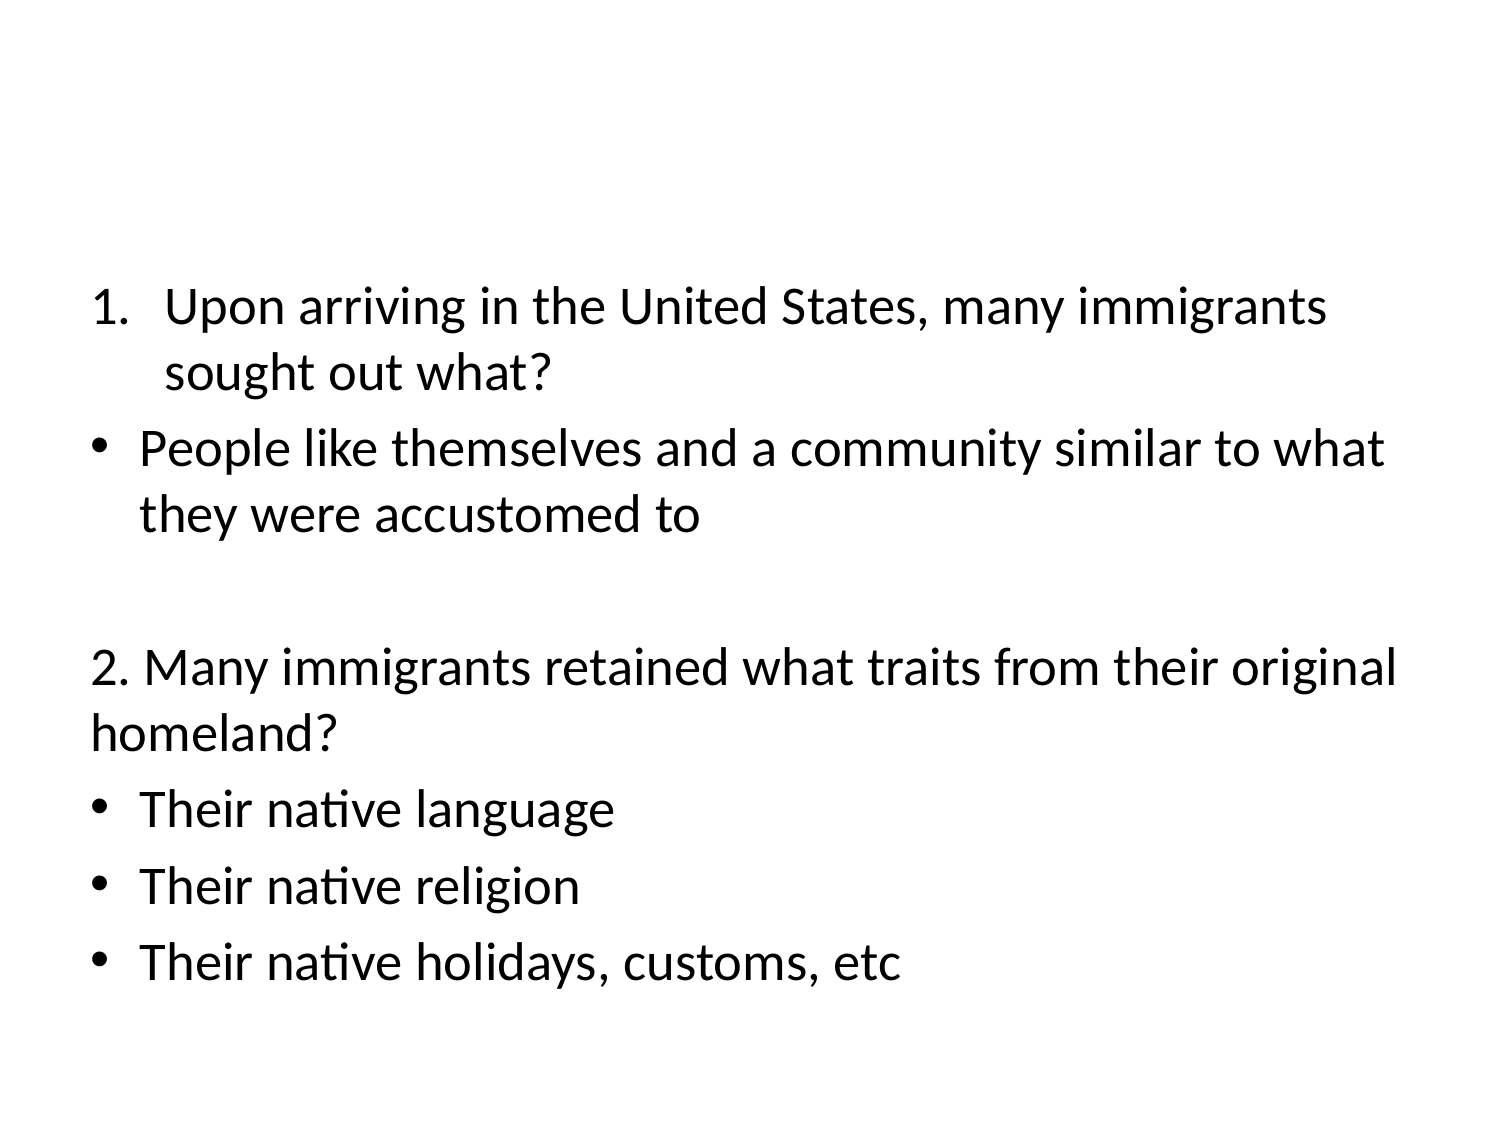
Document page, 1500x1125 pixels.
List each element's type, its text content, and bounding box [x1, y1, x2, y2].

list Upon arriving in the United States, many immigrants sought out what? People like themselves and a community similar to what they were accustomed to 2. Many immigrants retained what traits from their original homeland? Their native language Their native religion Their native holidays, customs, etc [75, 262, 1425, 1005]
